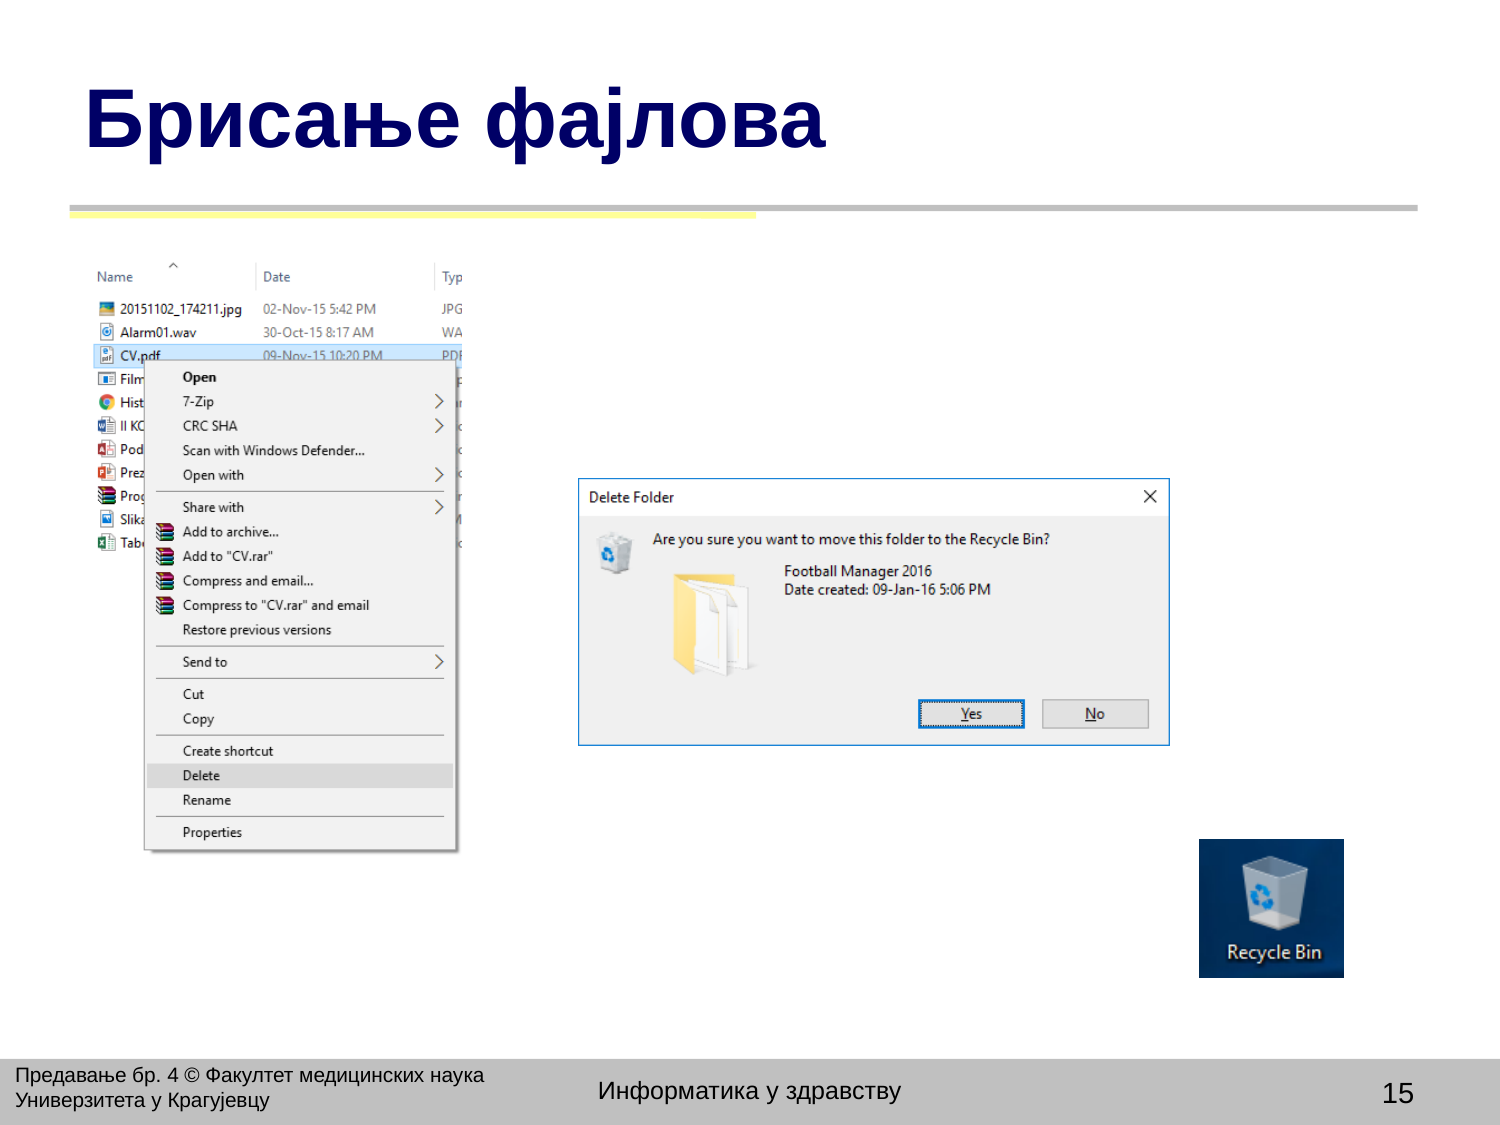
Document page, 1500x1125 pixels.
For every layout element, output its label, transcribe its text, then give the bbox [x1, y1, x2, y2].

footer Информатика у здравству [512, 1066, 988, 1125]
slide_number 15 [1079, 1066, 1430, 1125]
title Брисање фајлова [69, 19, 1426, 208]
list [1199, 839, 1344, 978]
picture [578, 477, 1170, 746]
slide_number Предавање бр. 4 © Факултет медицинских наука Универзитета у Крагујевцу [0, 1053, 617, 1108]
picture [79, 256, 462, 857]
